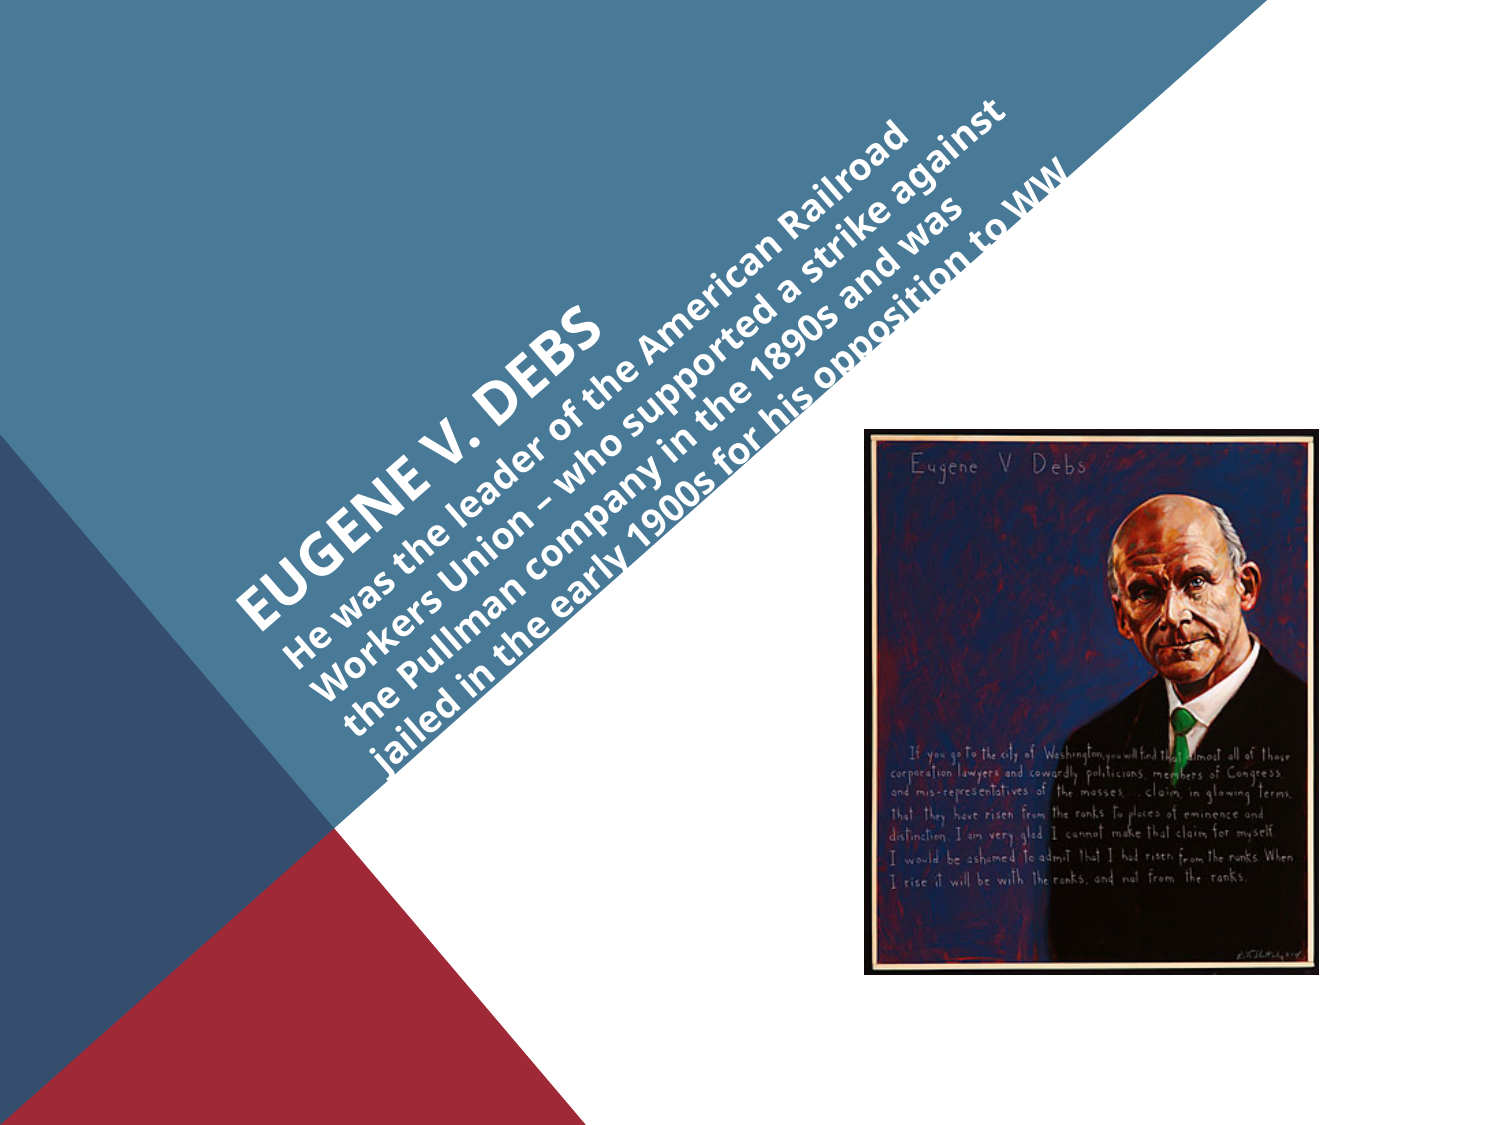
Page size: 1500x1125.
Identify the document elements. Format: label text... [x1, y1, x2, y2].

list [864, 429, 1319, 976]
list He was the leader of the American Railroad Workers Union – who supported a strike against the Pullman company in the 1890s and was jailed in the early 1900s for his opposition to WW I. [256, 24, 1081, 772]
title Eugene v. Debs [174, 0, 899, 654]
